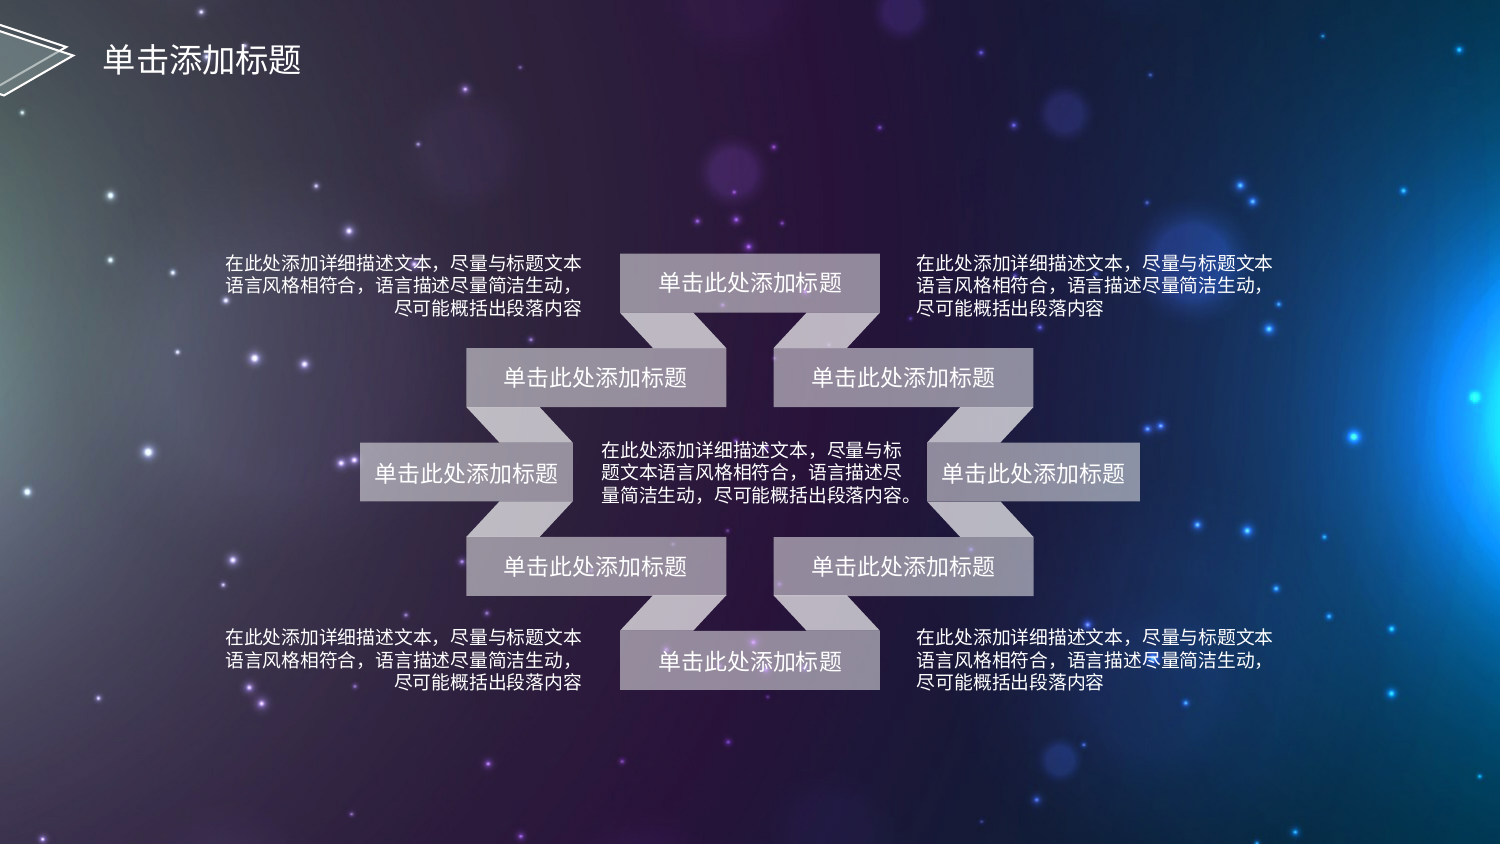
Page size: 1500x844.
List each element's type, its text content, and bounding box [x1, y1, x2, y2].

text_box 在此处添加详细描述文本，尽量与标题文本语言风格相符合，语言描述尽量简洁生动，尽可能概括出段落内容 [902, 244, 1293, 327]
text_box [0, 0, 57, 89]
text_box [360, 253, 1140, 690]
text_box 单击此处添加标题 [348, 452, 360, 495]
text_box 单击添加标题 [88, 31, 412, 87]
text_box 在此处添加详细描述文本，尽量与标题文本语言风格相符合，语言描述尽量简洁生动，尽可能概括出段落内容 [205, 244, 597, 327]
text_box 在此处添加详细描述文本，尽量与标题文本语言风格相符合，语言描述尽量简洁生动，尽可能概括出段落内容 [902, 618, 1293, 701]
picture [0, 0, 1500, 844]
text_box 单击此处添加标题 [1140, 452, 1152, 495]
text_box 在此处添加详细描述文本，尽量与标题文本语言风格相符合，语言描述尽量简洁生动，尽可能概括出段落内容 [205, 618, 597, 701]
